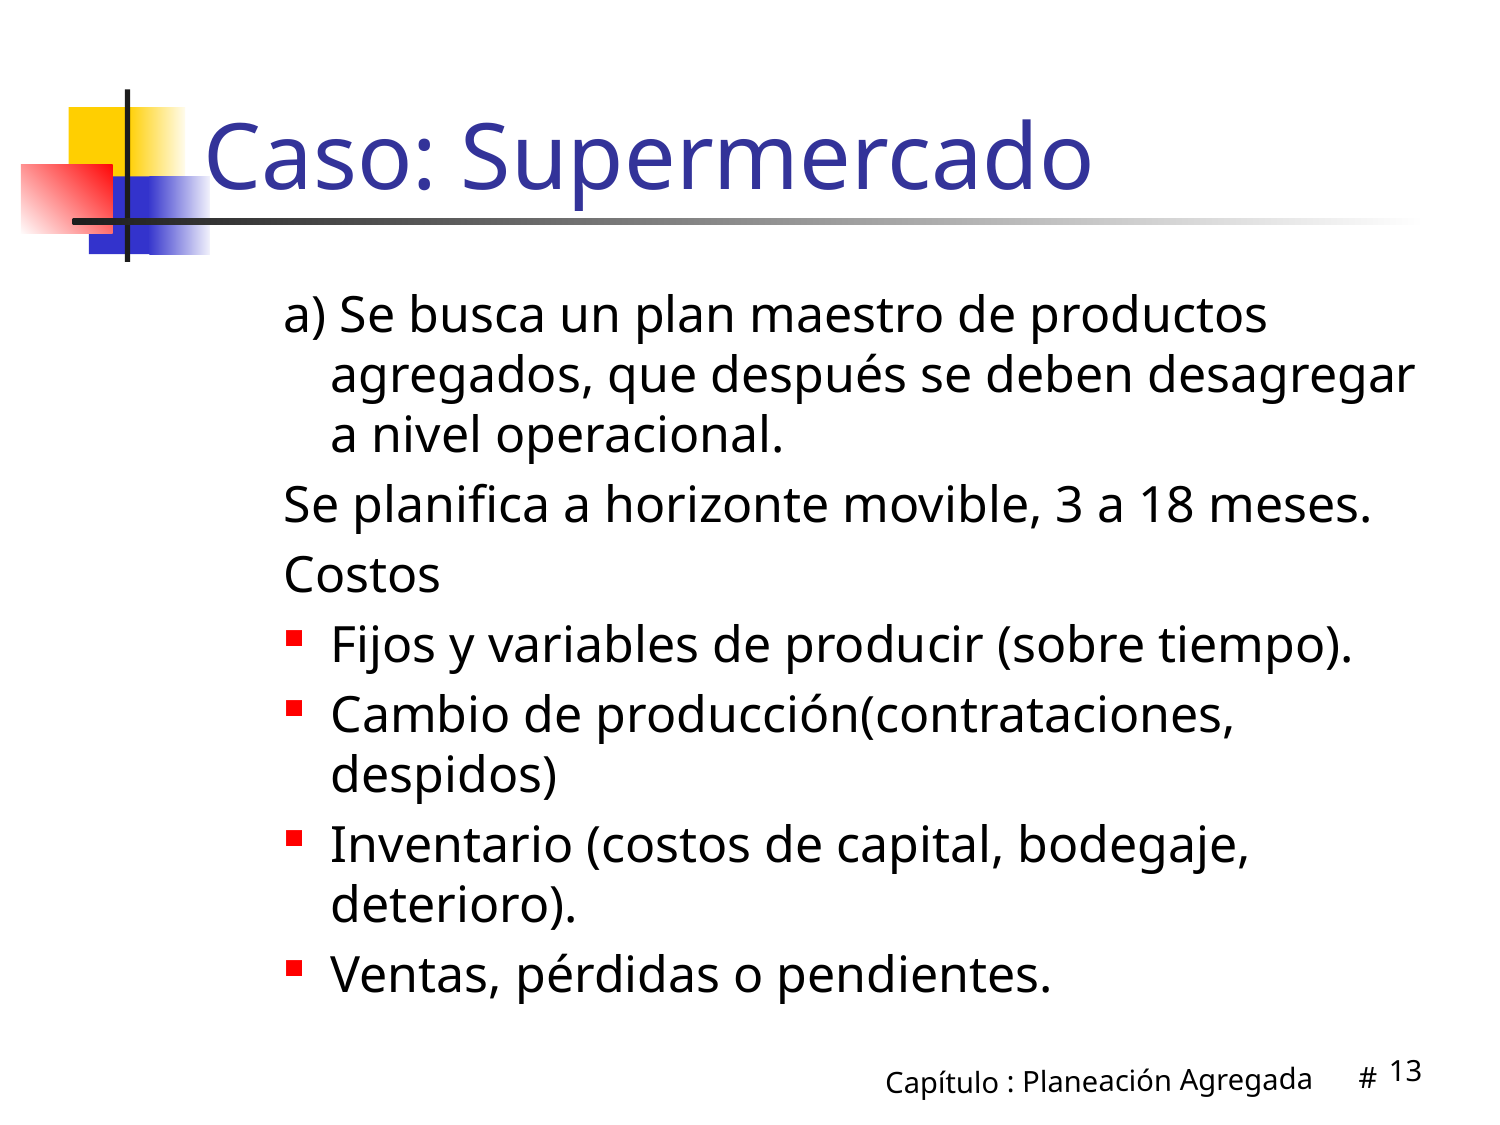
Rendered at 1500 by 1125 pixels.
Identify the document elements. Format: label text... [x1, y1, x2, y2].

slide_number 13 [1124, 1024, 1438, 1101]
footer Capítulo : Planeación Agregada # [836, 1028, 1427, 1109]
list a) Se busca un plan maestro de productos agregados, que después se deben desagregar a nivel operacional. Se planifica a horizonte movible, 3 a 18 meses. Costos Fijos y variables de producir (sobre tiempo). Cambio de producción(contrataciones, despidos) Inventario (costos de capital, bodegaje, deterioro). Ventas, pérdidas o pendientes. [193, 274, 1470, 1007]
title Caso: Supermercado [188, 27, 1468, 216]
